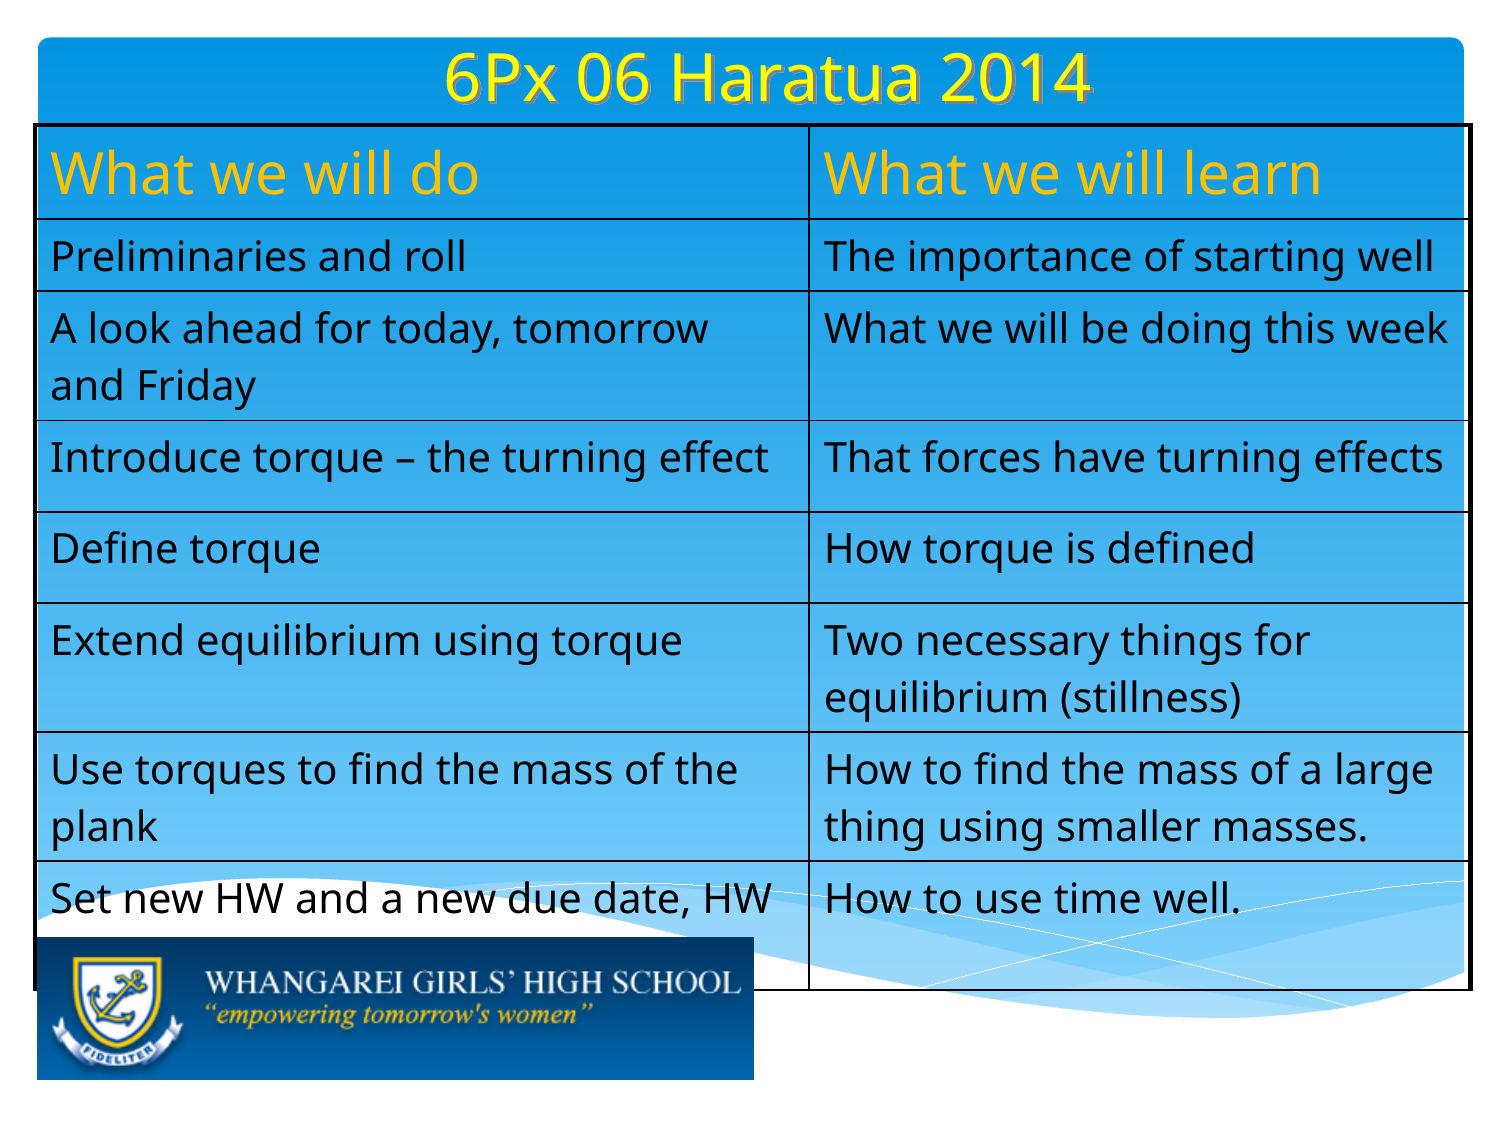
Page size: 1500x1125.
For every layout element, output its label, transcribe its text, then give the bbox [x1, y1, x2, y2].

table_cell How to find the mass of a large thing using smaller masses. [810, 733, 1468, 860]
table_header What we will learn [810, 127, 1468, 218]
table_cell Define torque [37, 513, 808, 602]
table_cell Set new HW and a new due date, HW marking and have some HRT [37, 862, 808, 989]
table_cell How to use time well. [810, 862, 1468, 989]
table_cell Extend equilibrium using torque [37, 604, 808, 731]
table_cell The importance of starting well [810, 220, 1468, 290]
table_cell Introduce torque – the turning effect [37, 421, 808, 511]
table_cell Two necessary things for equilibrium (stillness) [810, 604, 1468, 731]
table_cell How torque is defined [810, 513, 1468, 602]
table_cell That forces have turning effects [810, 421, 1468, 511]
table_cell A look ahead for today, tomorrow and Friday [37, 292, 808, 420]
table_cell Use torques to find the mass of the plank [37, 733, 808, 860]
table_header What we will do [37, 127, 808, 218]
table_cell What we will be doing this week [810, 292, 1468, 420]
picture [37, 937, 754, 1080]
table_cell Preliminaries and roll [37, 220, 808, 290]
text_box 6Px 06 Haratua 2014 [162, 24, 1375, 123]
